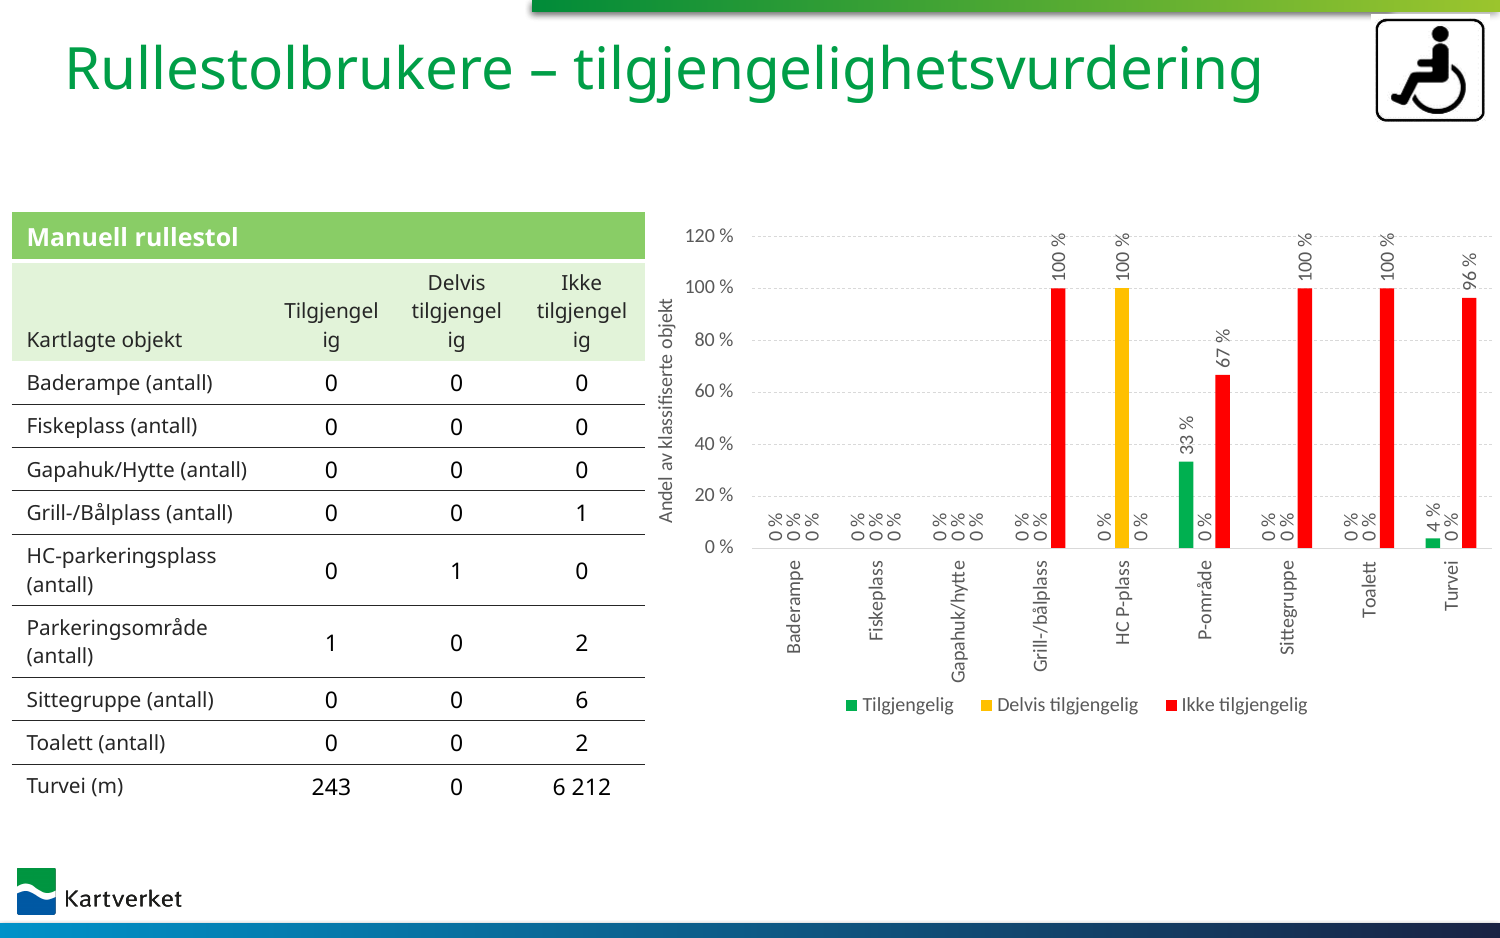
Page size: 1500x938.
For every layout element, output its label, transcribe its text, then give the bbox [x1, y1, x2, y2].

table_cell Fiskeplass (antall) [12, 405, 269, 447]
picture [1371, 13, 1491, 127]
table_cell 0 [394, 448, 519, 490]
table_cell 1 [519, 491, 638, 534]
table_cell 0 [269, 405, 394, 447]
table_cell 2 [519, 721, 645, 764]
table_cell Sittegruppe (antall) [12, 678, 269, 720]
table_cell 1 [269, 606, 394, 677]
table_cell 0 [394, 491, 519, 534]
table_cell 0 [269, 678, 394, 720]
table_cell Delvis tilgjengelig [394, 263, 519, 361]
table_cell Baderampe (antall) [12, 361, 269, 404]
table_cell 243 [269, 765, 394, 807]
table_cell 1 [394, 535, 519, 605]
table_cell 6 212 [519, 765, 645, 807]
table_cell Ikke tilgjengelig [519, 263, 638, 361]
table_cell 0 [519, 448, 638, 490]
table_header Manuell rullestol [12, 212, 645, 259]
table_cell 0 [394, 678, 519, 720]
table_cell Grill-/Bålplass (antall) [12, 491, 269, 534]
table_cell 0 [394, 361, 519, 404]
table_cell 0 [269, 491, 394, 534]
table_cell 0 [394, 765, 519, 807]
table_cell Gapahuk/Hytte (antall) [12, 448, 269, 490]
table_cell 0 [269, 721, 394, 764]
table_cell HC-parkeringsplass (antall) [12, 535, 269, 605]
table_cell 0 [519, 535, 638, 605]
table_cell 2 [519, 606, 638, 677]
table_cell 0 [519, 361, 638, 404]
table_cell Turvei (m) [12, 765, 269, 807]
table_cell 0 [394, 405, 519, 447]
table_cell 0 [269, 361, 394, 404]
table_cell 0 [269, 535, 394, 605]
table_cell Tilgjengelig [269, 263, 394, 361]
table_cell 0 [394, 721, 519, 764]
table_cell 0 [394, 606, 519, 677]
table_cell Toalett (antall) [12, 721, 269, 764]
picture [643, 218, 1500, 728]
table_cell 0 [519, 405, 638, 447]
table_cell Kartlagte objekt [12, 263, 269, 361]
table_cell 6 [519, 678, 638, 720]
text_box Rullestolbrukere – tilgjengelighetsvurdering [49, 12, 1372, 109]
table_cell 0 [269, 448, 394, 490]
table_cell Parkeringsområde (antall) [12, 606, 269, 677]
